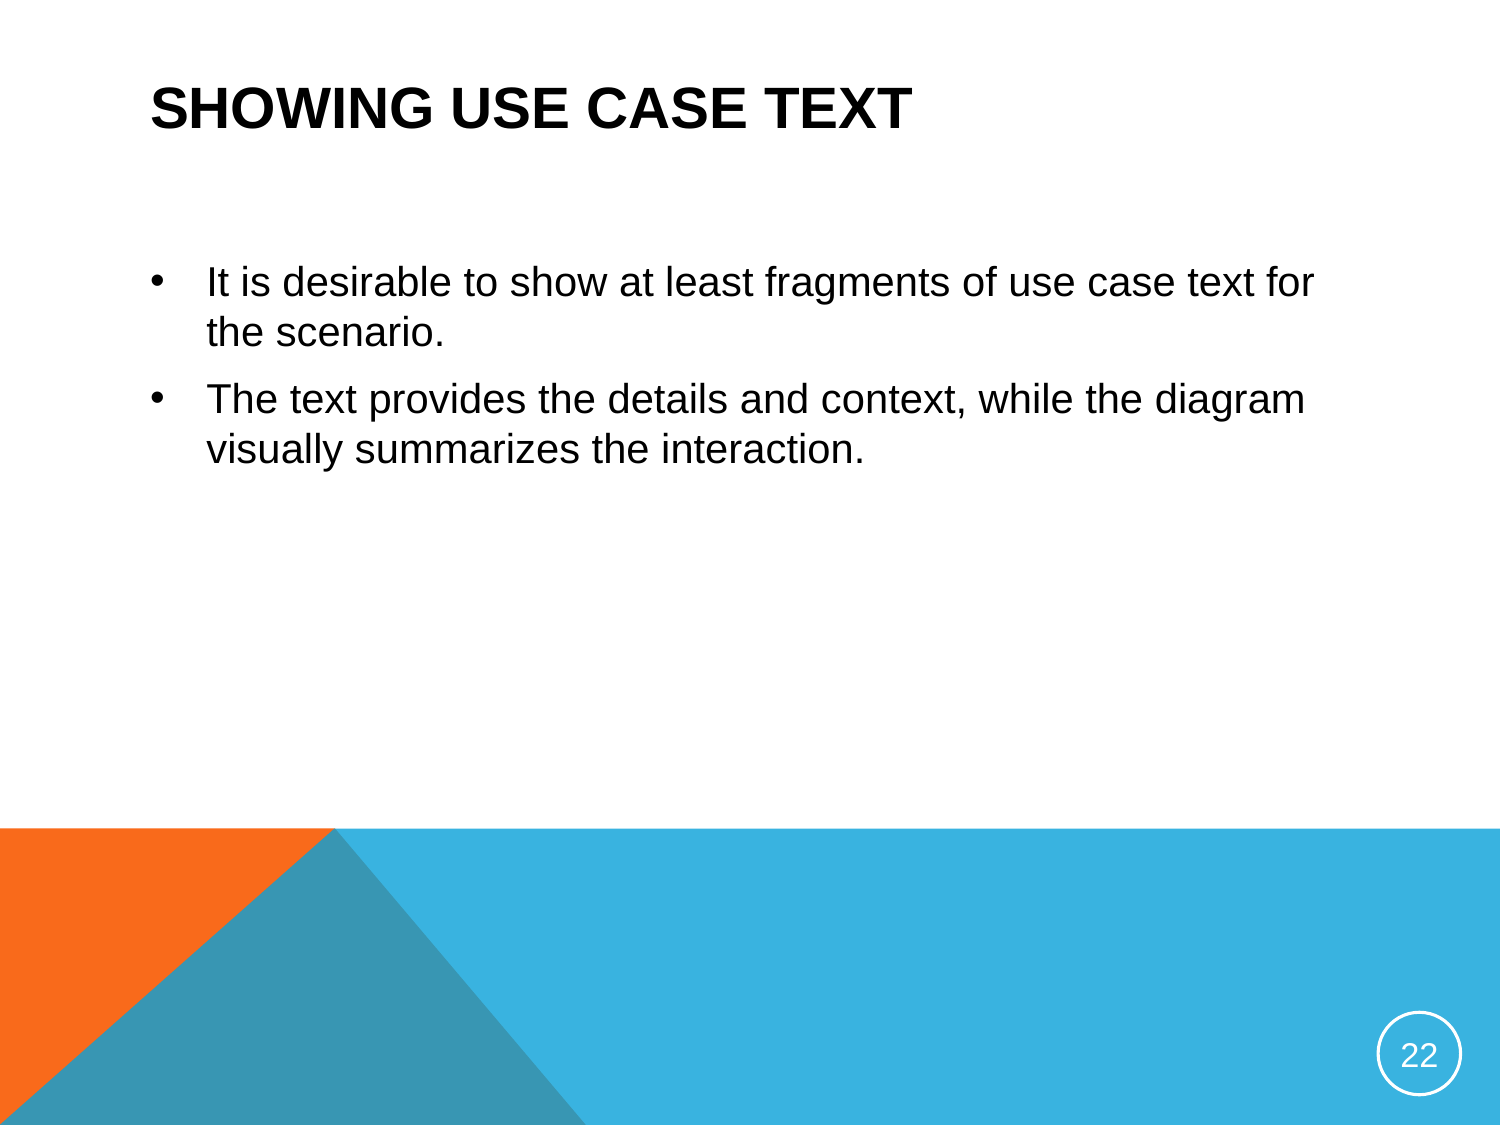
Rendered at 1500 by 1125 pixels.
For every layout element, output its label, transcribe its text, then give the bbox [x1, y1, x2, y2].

title Showing Use Case Text [135, 60, 1369, 150]
slide_number 22 [1376, 1010, 1463, 1097]
list It is desirable to show at least fragments of use case text for the scenario. The text provides the details and context, while the diagram visually summarizes the interaction. [135, 180, 1369, 768]
